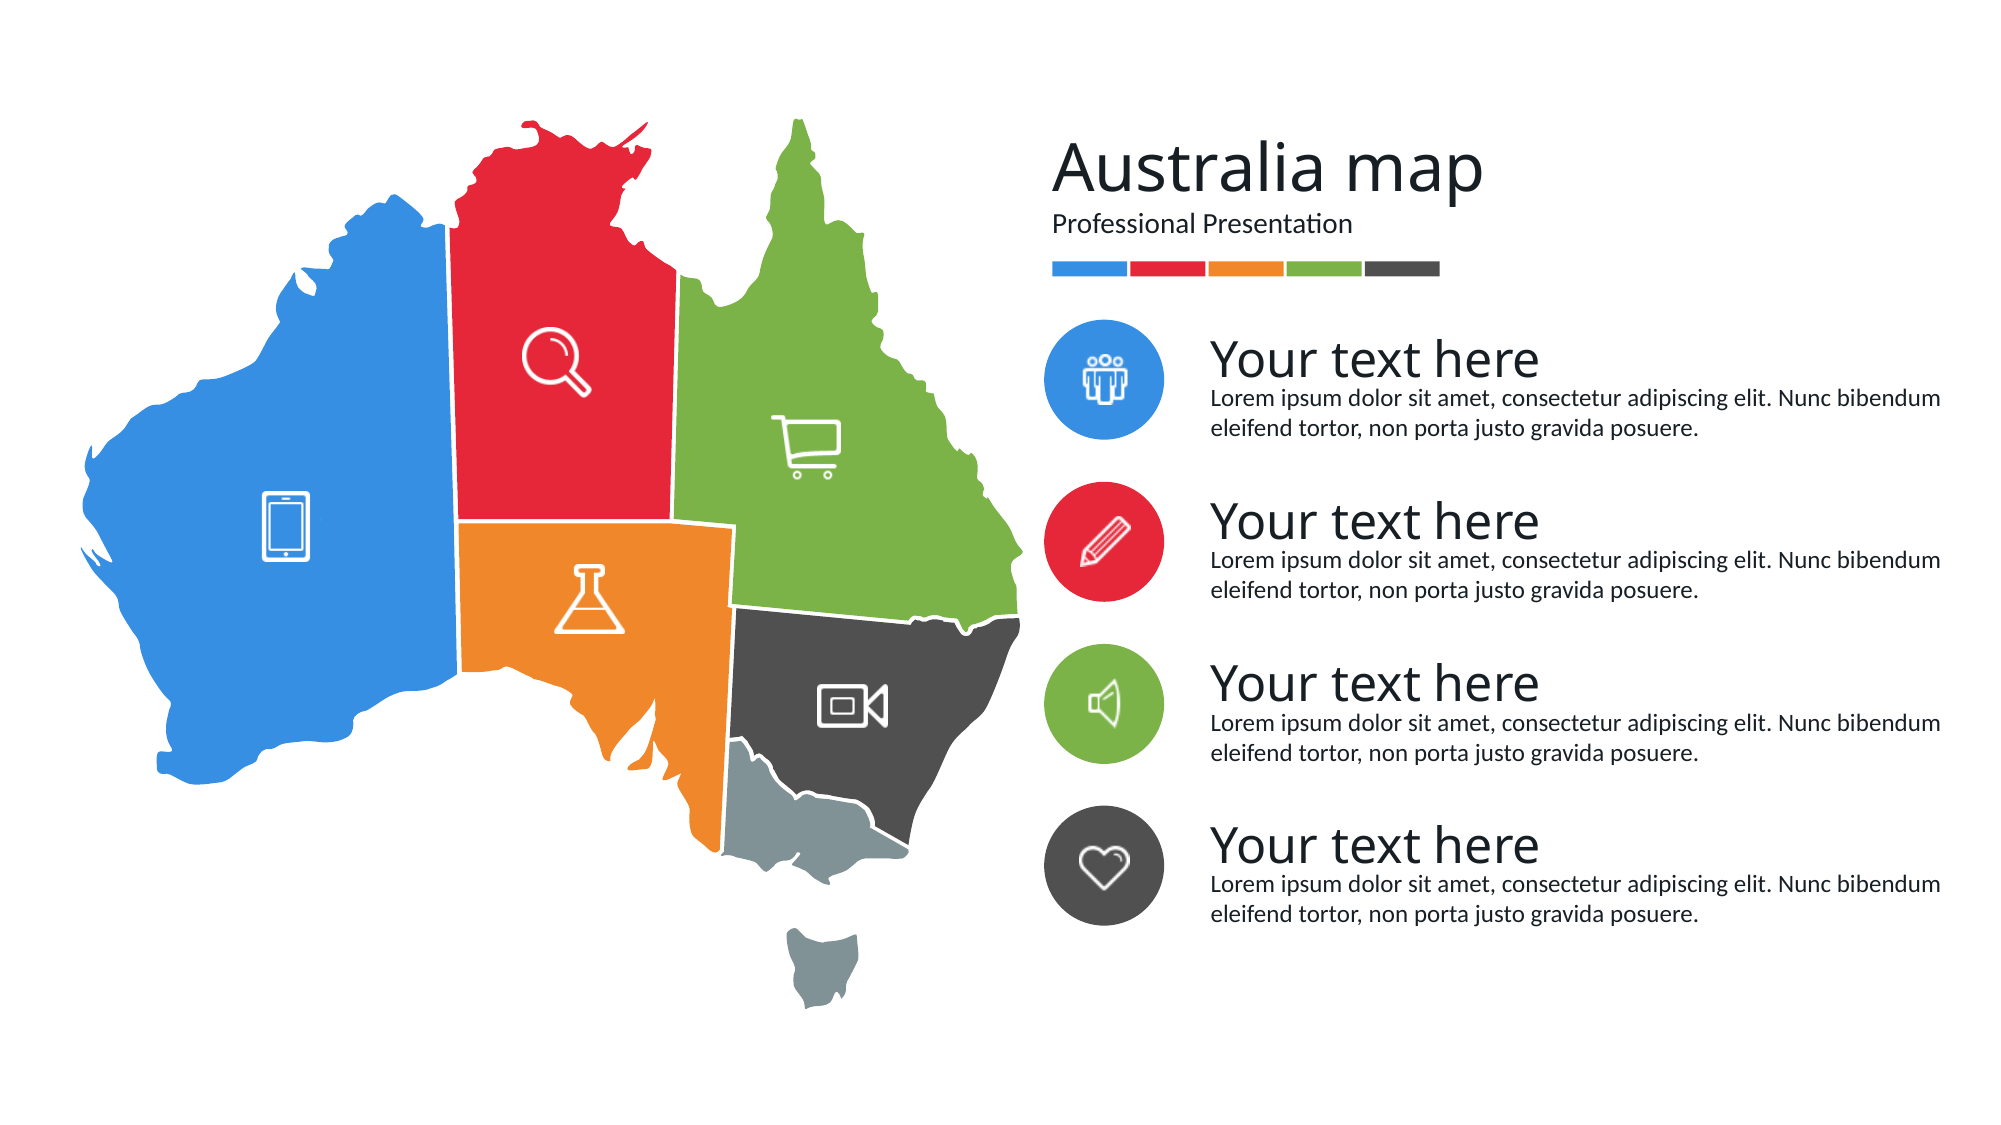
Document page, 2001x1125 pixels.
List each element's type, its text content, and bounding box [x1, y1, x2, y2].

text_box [79, 112, 1026, 1013]
text_box [1043, 480, 1166, 603]
text_box [1043, 804, 1166, 927]
text_box Your text here [1195, 481, 2000, 557]
picture [1079, 678, 1130, 730]
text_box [1037, 117, 2000, 277]
text_box Your text here [1195, 643, 2000, 719]
text_box Lorem ipsum dolor sit amet, consectetur adipiscing elit. Nunc bibendum eleifend tortor, non porta justo gravida posuere. [1195, 719, 2000, 774]
text_box [1043, 642, 1166, 765]
picture [1080, 354, 1131, 405]
text_box Lorem ipsum dolor sit amet, consectetur adipiscing elit. Nunc bibendum eleifend tortor, non porta justo gravida posuere. [1195, 557, 2000, 612]
text_box Your text here [1195, 805, 2000, 881]
text_box [1043, 318, 1166, 441]
text_box Lorem ipsum dolor sit amet, consectetur adipiscing elit. Nunc bibendum eleifend tortor, non porta justo gravida posuere. [1195, 395, 2000, 450]
text_box Lorem ipsum dolor sit amet, consectetur adipiscing elit. Nunc bibendum eleifend tortor, non porta justo gravida posuere. [1195, 881, 2000, 935]
picture [1080, 516, 1131, 567]
text_box Your text here [1195, 319, 2000, 395]
picture [1079, 843, 1130, 894]
